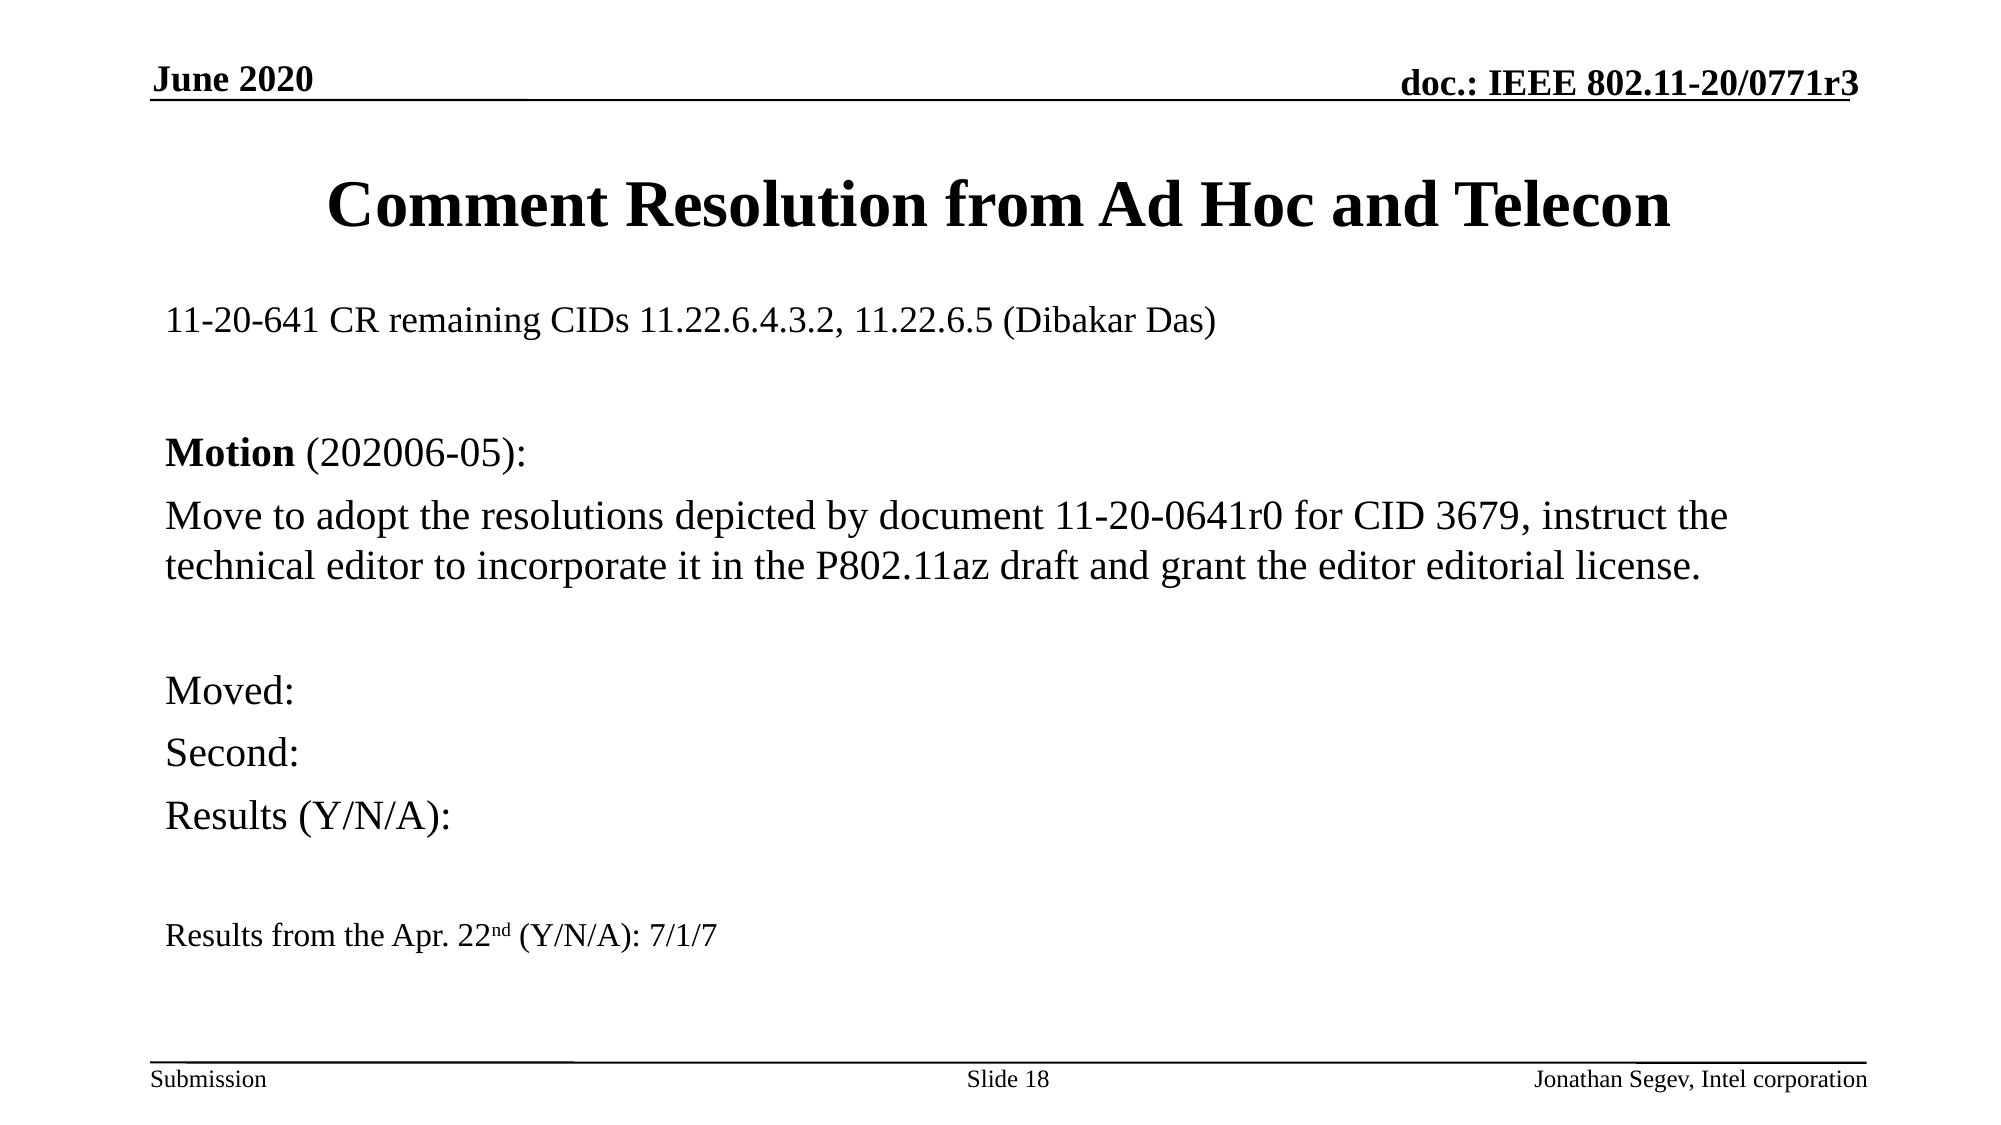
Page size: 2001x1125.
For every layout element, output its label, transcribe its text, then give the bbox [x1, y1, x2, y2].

list 11-20-641 CR remaining CIDs 11.22.6.4.3.2, 11.22.6.5 (Dibakar Das) Motion (202006-05): Move to adopt the resolutions depicted by document 11-20-0641r0 for CID 3679, instruct the technical editor to incorporate it in the P802.11az draft and grant the editor editorial license. Moved: Second: Results (Y/N/A): Results from the Apr. 22nd (Y/N/A): 7/1/7 [149, 286, 1850, 1000]
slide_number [152, 54, 563, 100]
footer Jonathan Segev, Intel corporation [1171, 1061, 1869, 1093]
slide_number Slide 18 [950, 1061, 1067, 1123]
title Comment Resolution from Ad Hoc and Telecon [149, 112, 1850, 286]
